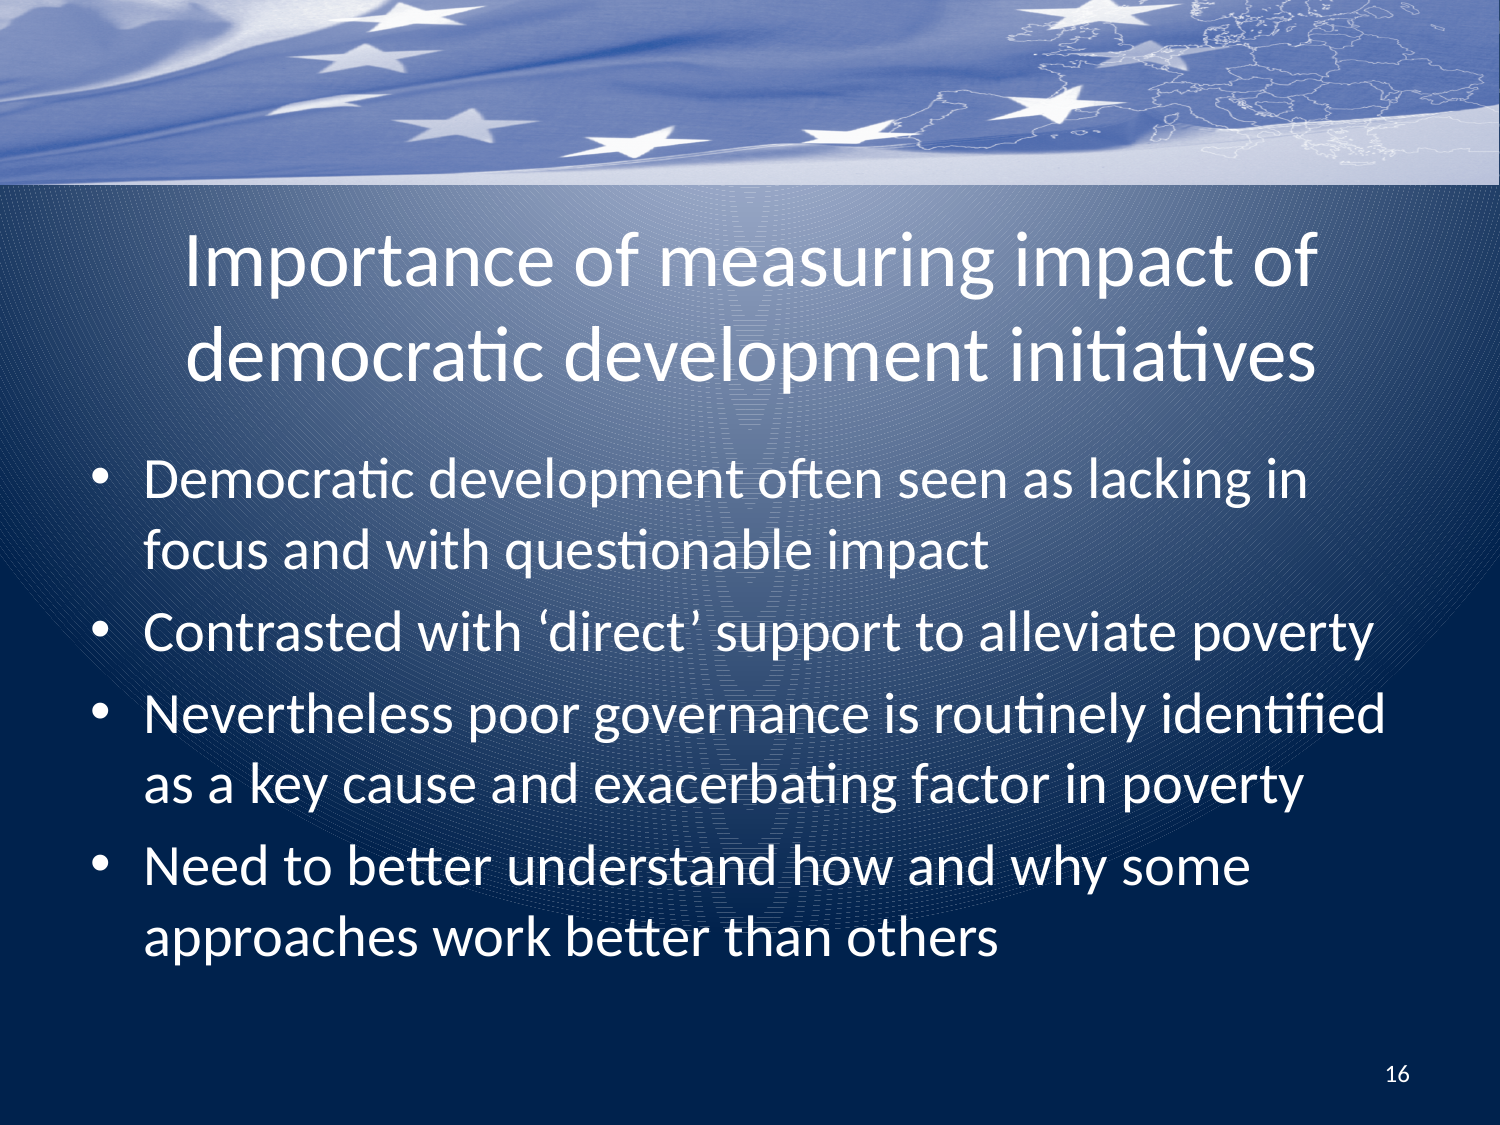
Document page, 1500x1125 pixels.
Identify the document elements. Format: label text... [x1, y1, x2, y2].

list Democratic development often seen as lacking in focus and with questionable impact Contrasted with ‘direct’ support to alleviate poverty Nevertheless poor governance is routinely identified as a key cause and exacerbating factor in poverty Need to better understand how and why some approaches work better than others [75, 432, 1425, 1047]
title Importance of measuring impact of democratic development initiatives [76, 208, 1427, 396]
picture [0, 0, 1499, 185]
slide_number 16 [1074, 1042, 1425, 1103]
